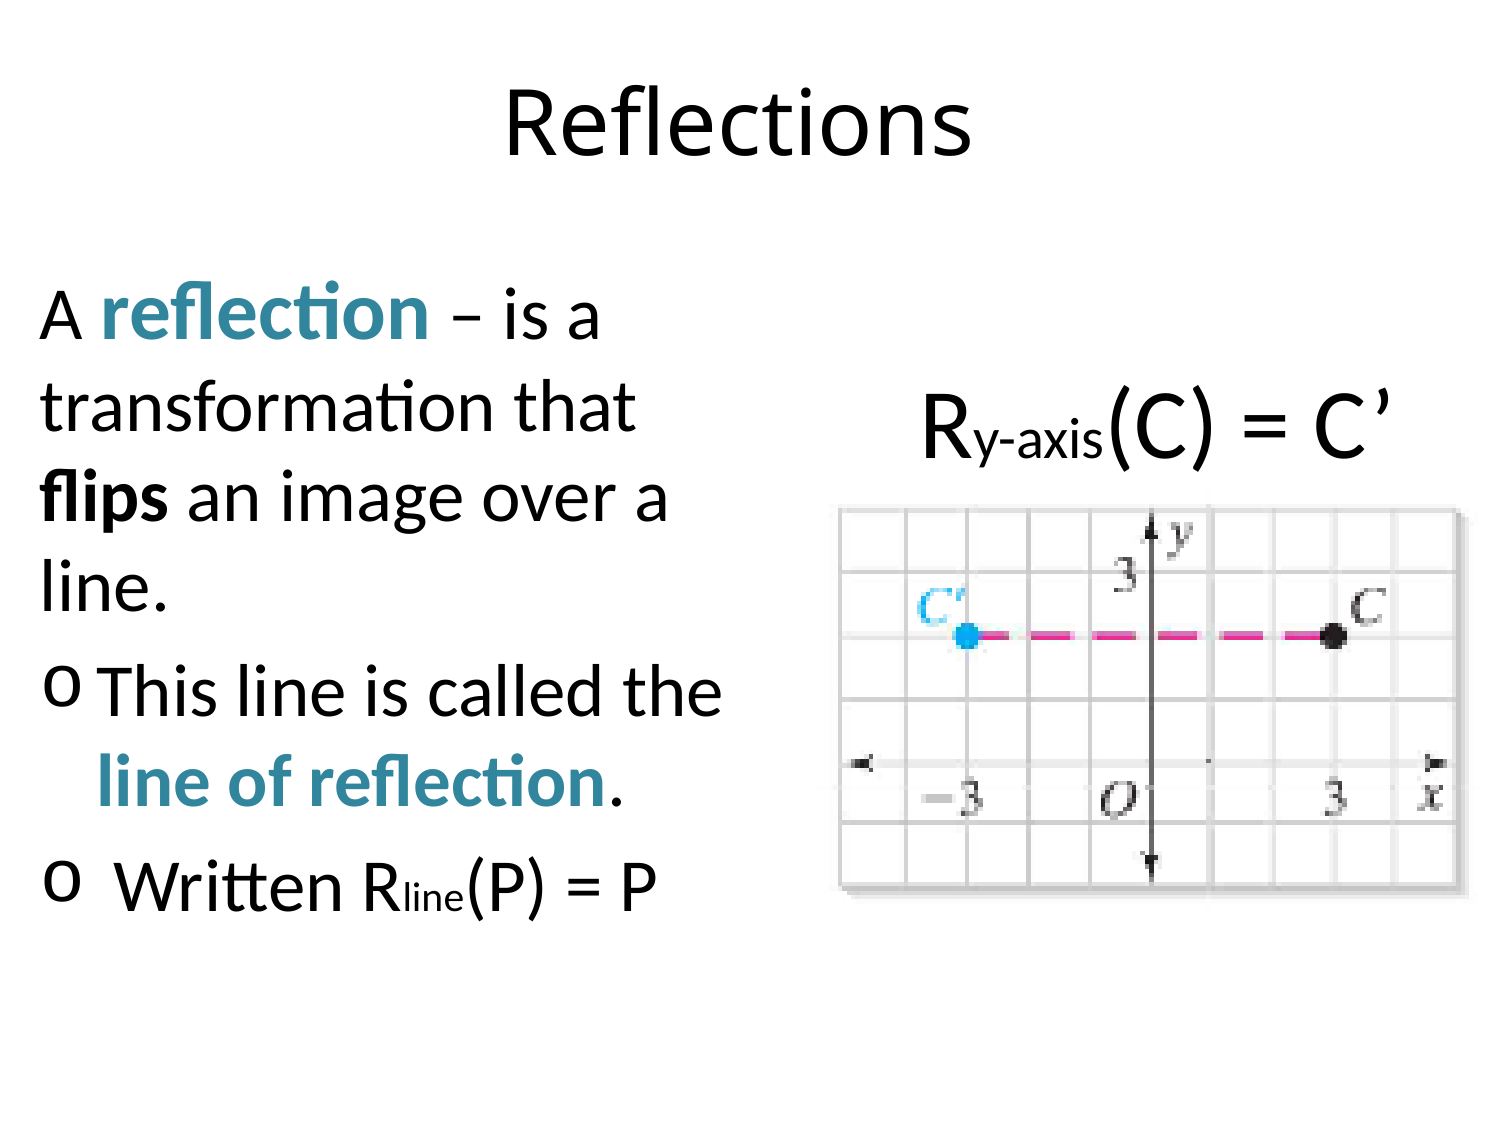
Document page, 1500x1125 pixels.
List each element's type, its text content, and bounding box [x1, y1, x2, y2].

title Reflections [75, 24, 1425, 213]
picture [812, 487, 1484, 913]
list A reflection – is a transformation that flips an image over a line. This line is called the line of reflection. Written Rline(P) = P [24, 248, 750, 1054]
text_box Ry-axis(C) = C’ [754, 351, 1411, 486]
